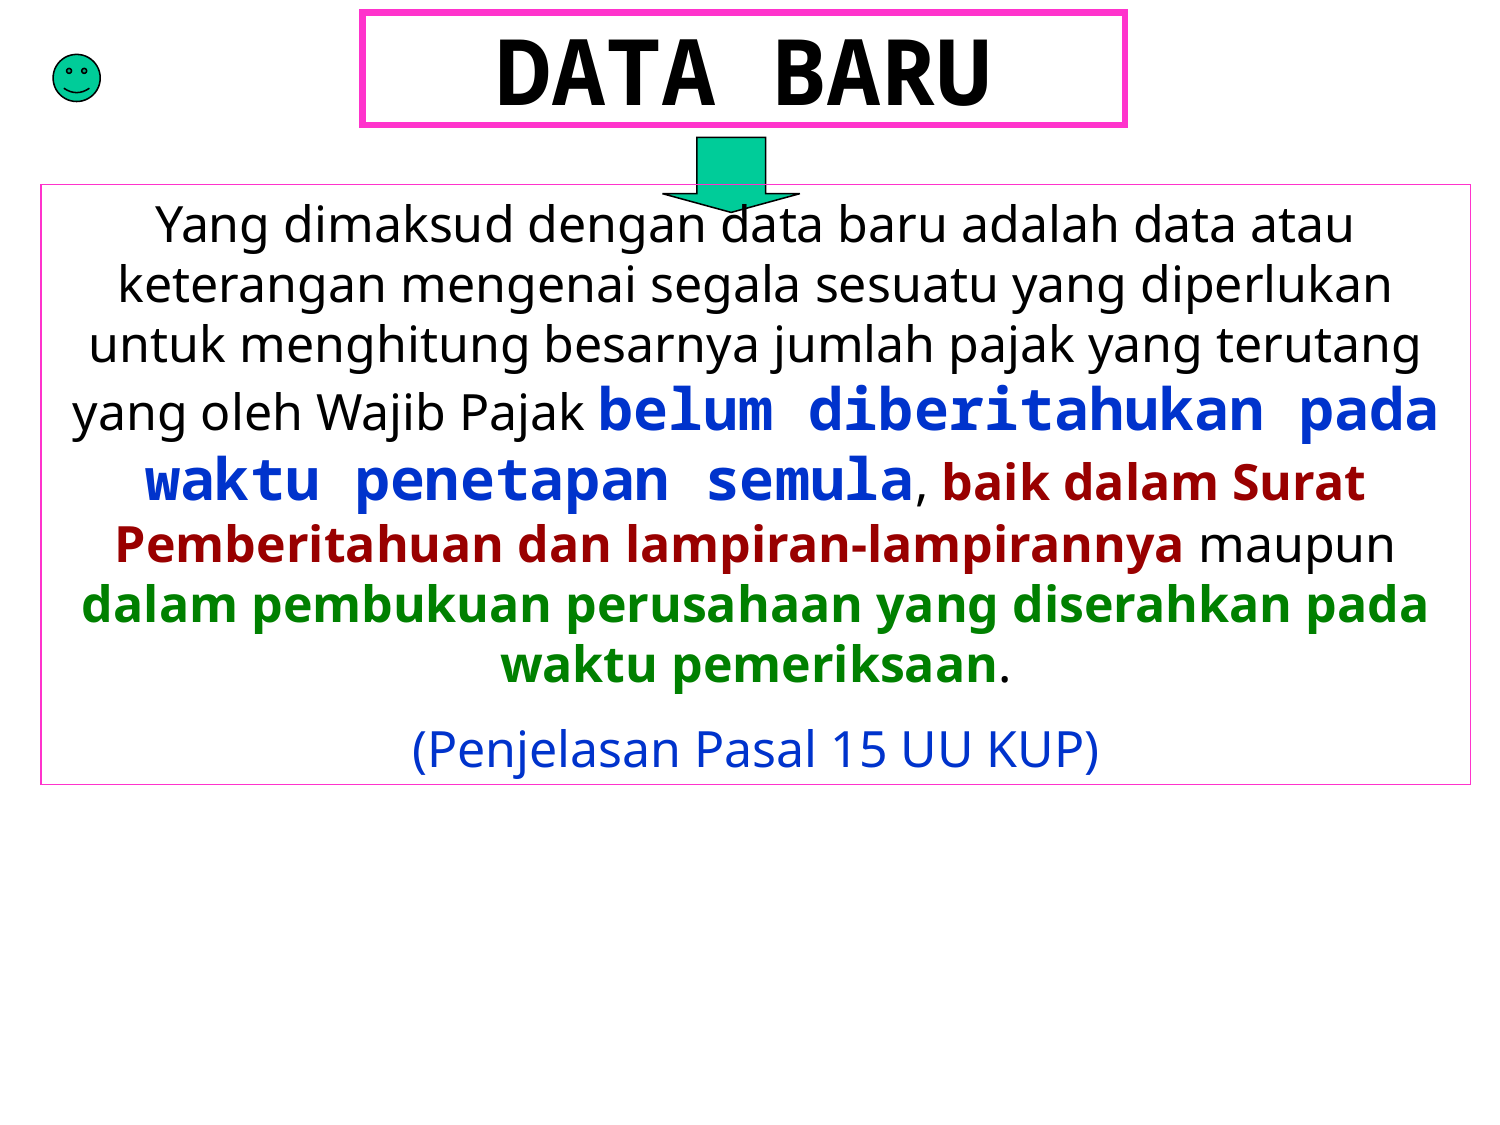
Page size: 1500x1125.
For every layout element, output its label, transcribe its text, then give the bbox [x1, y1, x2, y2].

text_box Yang dimaksud dengan data baru adalah data atau keterangan mengenai segala sesuatu yang diperlukan untuk menghitung besarnya jumlah pajak yang terutang yang oleh Wajib Pajak belum diberitahukan pada waktu penetapan semula, baik dalam Surat Pemberitahuan dan lampiran-lampirannya maupun dalam pembukuan perusahaan yang diserahkan pada waktu pemeriksaan. (Penjelasan Pasal 15 UU KUP) [41, 184, 1471, 785]
text_box [696, 137, 766, 184]
title DATA BARU [362, 12, 1126, 126]
text_box [53, 54, 101, 102]
